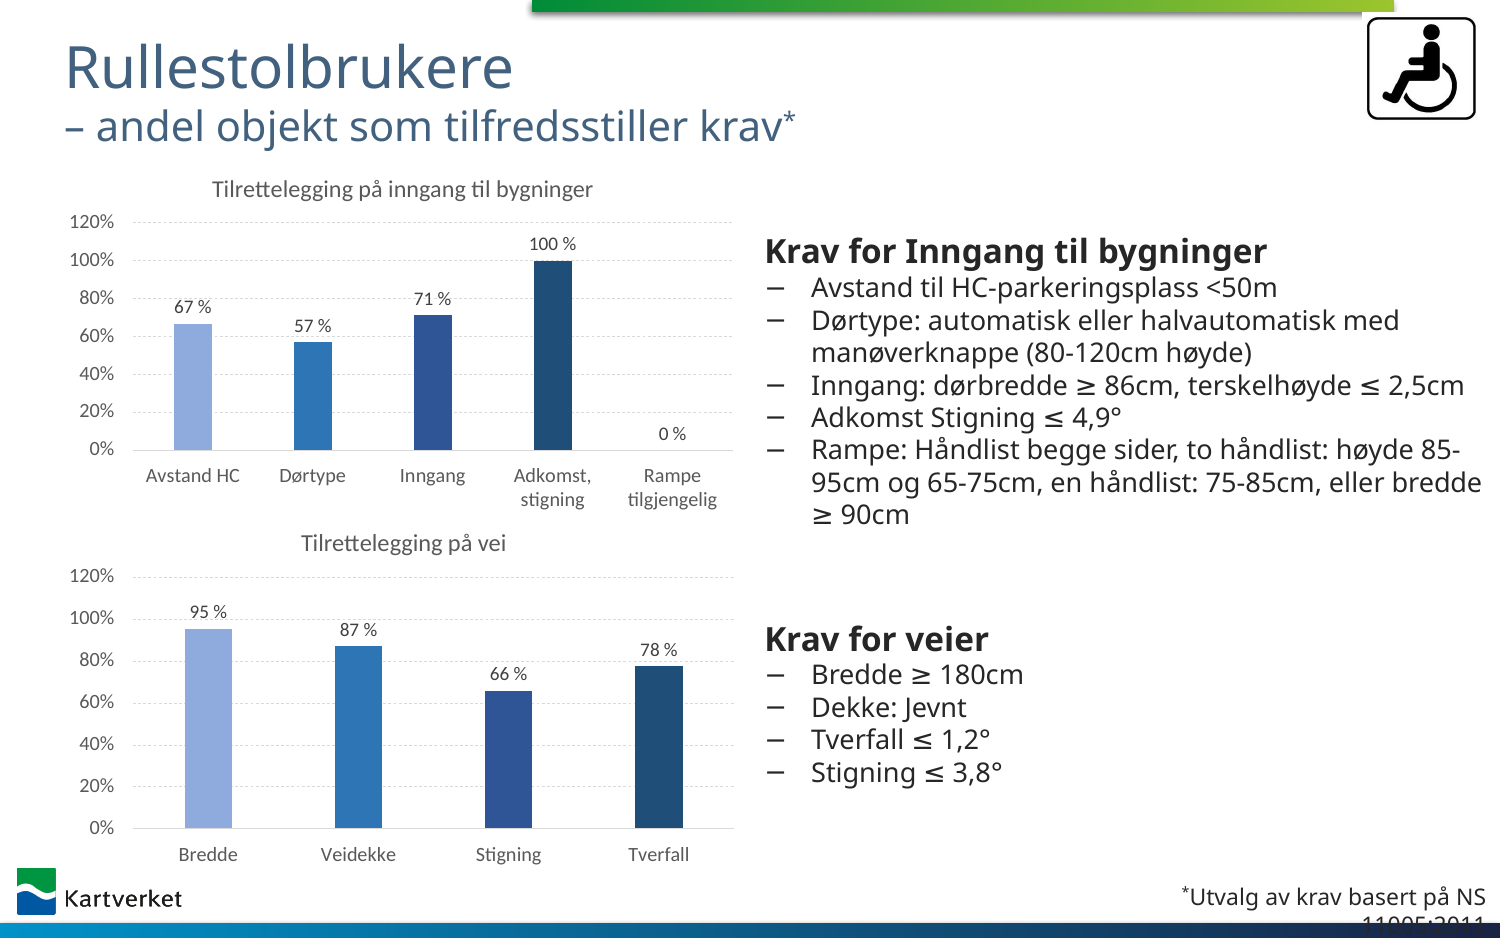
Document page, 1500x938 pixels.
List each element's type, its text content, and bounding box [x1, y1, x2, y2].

text_box *Utvalg av krav basert på NS 11005:2011 [1068, 873, 1500, 938]
picture [1362, 12, 1481, 126]
picture [62, 166, 744, 519]
text_box Krav for veier Bredde ≥ 180cm Dekke: Jevnt Tverfall ≤ 1,2° Stigning ≤ 3,8° [749, 610, 1500, 795]
picture [62, 520, 746, 874]
text_box Krav for Inngang til bygninger Avstand til HC-parkeringsplass <50m Dørtype: automatisk eller halvautomatisk med manøverknappe (80-120cm høyde) Inngang: dørbredde ≥ 86cm, terskelhøyde ≤ 2,5cm Adkomst Stigning ≤ 4,9° Rampe: Håndlist begge sider, to håndlist: høyde 85-95cm og 65-75cm, en håndlist: 75-85cm, eller bredde ≥ 90cm [749, 223, 1500, 538]
text_box Rullestolbrukere – andel objekt som tilfredsstiller krav* [49, 25, 1431, 158]
